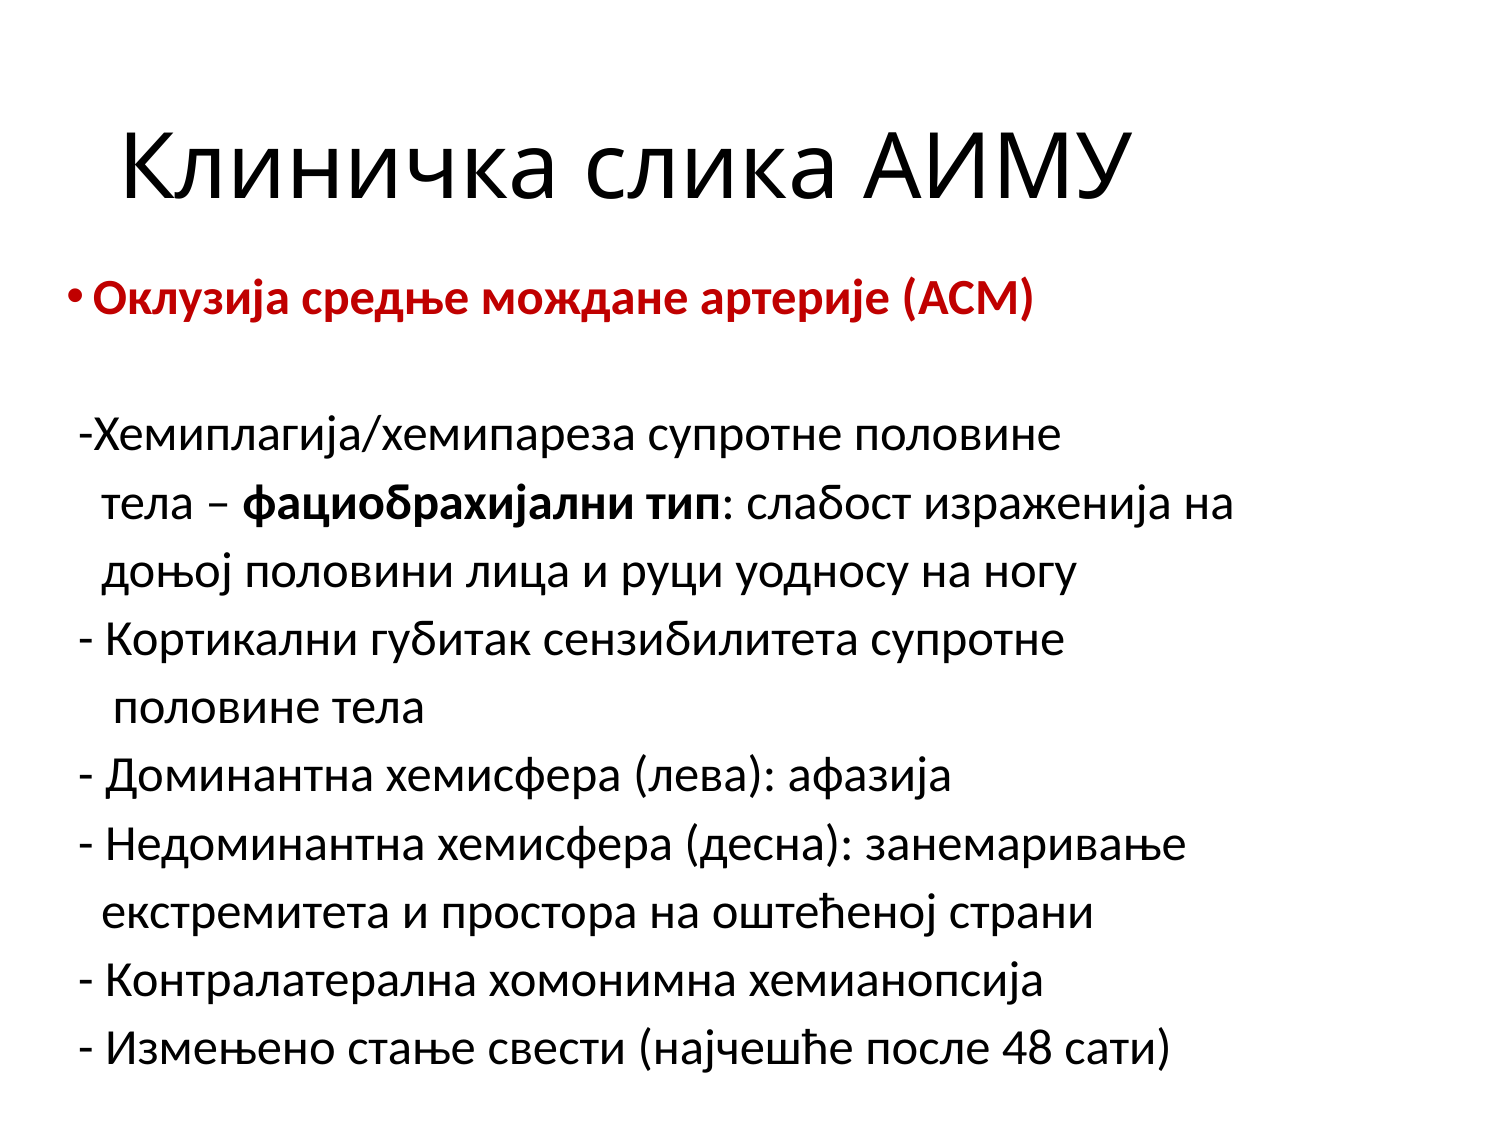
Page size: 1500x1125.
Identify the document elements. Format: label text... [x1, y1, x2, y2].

list Оклузија средње мождане артерије (ACМ) -Хемиплагија/хемипареза супротне половине тела – фациобрахијални тип: слабост израженија на доњој половини лица и руци уодносу на ногу - Кортикални губитак сензибилитета супротне половине тела - Доминантна хемисфера (лева): афазија - Недоминантна хемисфера (десна): занемаривање екстремитета и простора на оштећеној страни - Контралатерална хомонимна хемианопсија - Измењено стање свести (најчешће после 48 сати) [51, 263, 1449, 1089]
title Клиничка слика АИМУ [103, 59, 1397, 263]
